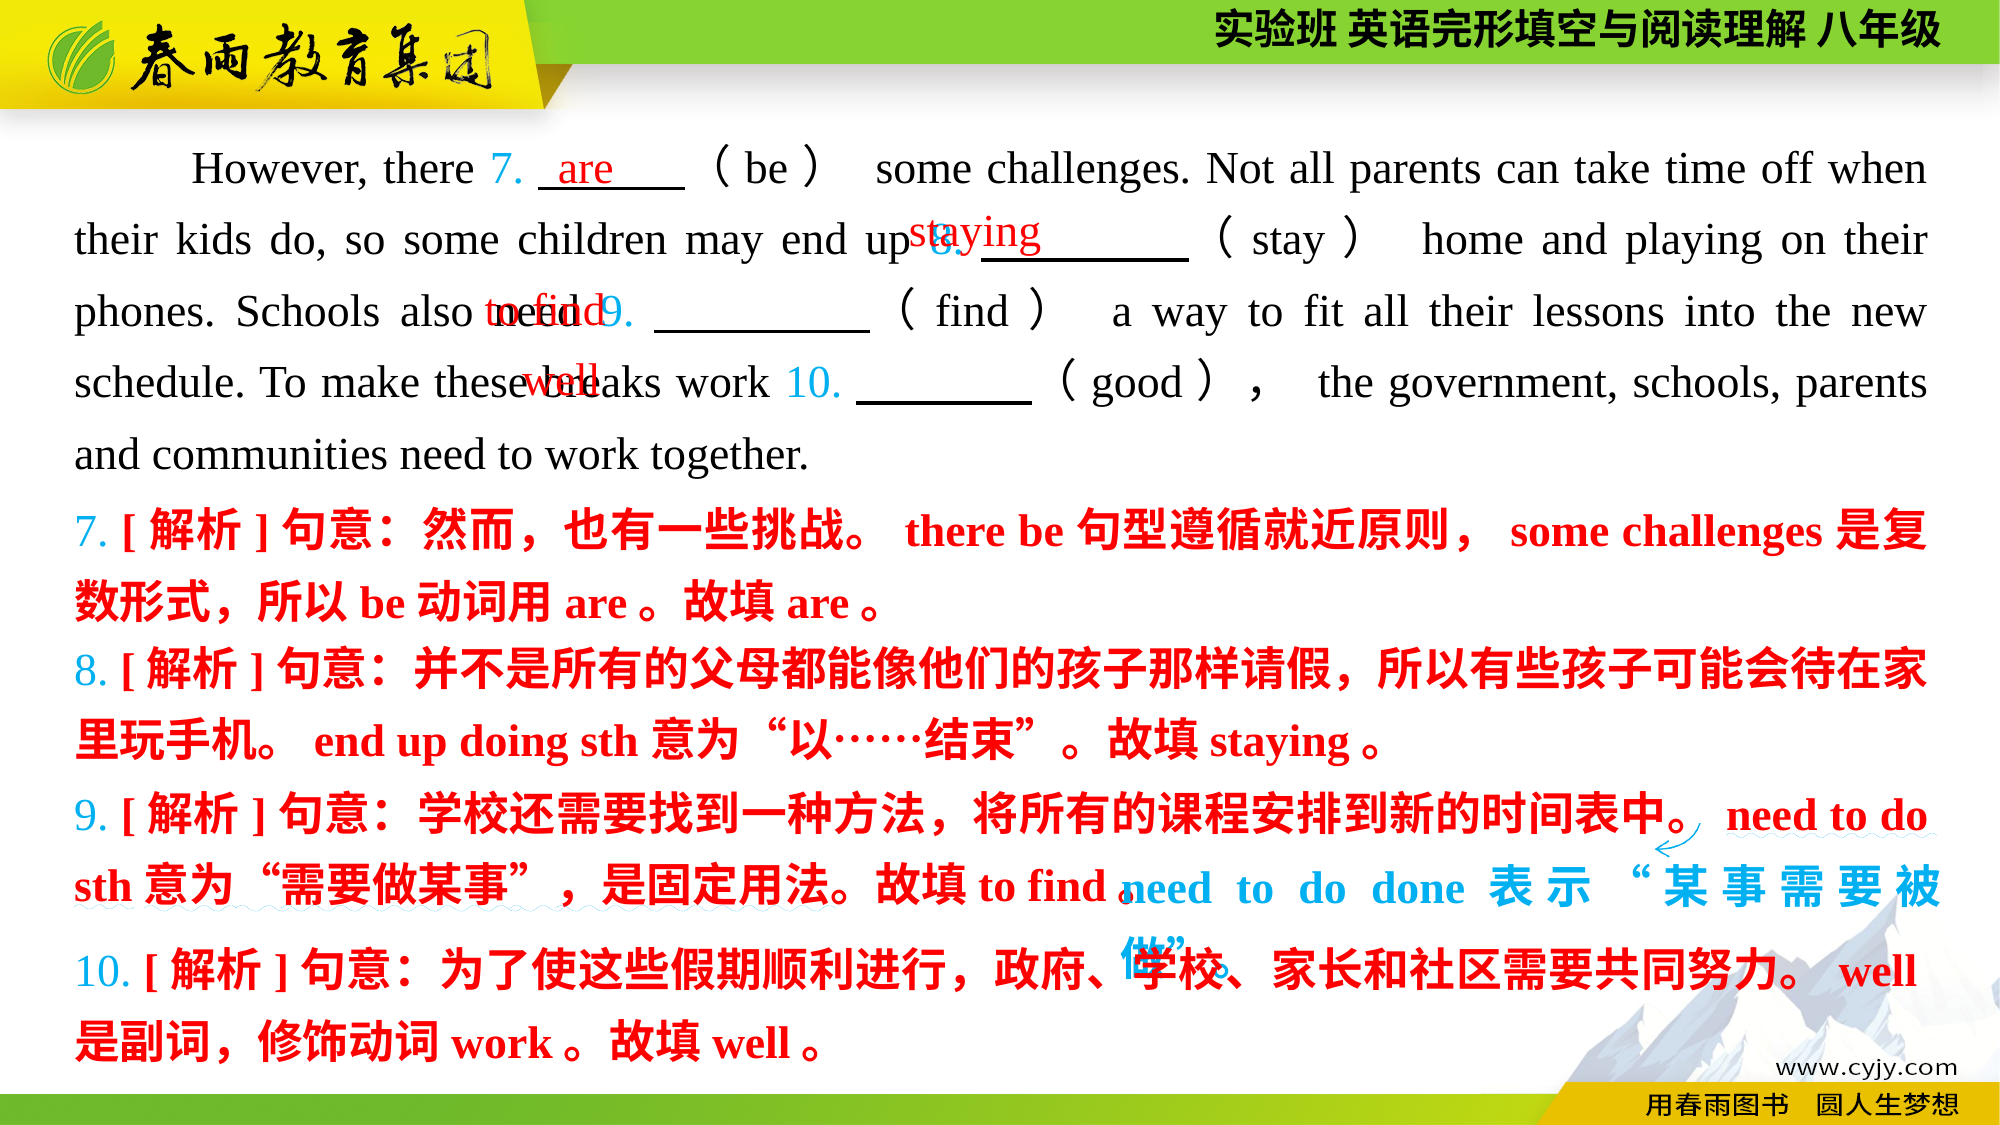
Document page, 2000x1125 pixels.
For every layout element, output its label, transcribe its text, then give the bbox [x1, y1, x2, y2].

picture [0, 0, 2000, 1125]
text_box 9. [解析]句意：学校还需要找到一种方法，将所有的课程安排到新的时间表中。need to do sth意为“需要做某事”，是固定用法。故填to find。 [59, 760, 1944, 916]
text_box well [495, 325, 616, 412]
list However, there 7. （be） some challenges. Not all parents can take time off when their kids do, so some children may end up 8. （stay） home and playing on their phones. Schools also need 9. （find） a way to fit all their lessons into the new schedule. To make these breaks work 10. （good）， the government, schools, parents and communities need to work together. [59, 113, 1944, 476]
text_box to find [458, 256, 621, 343]
text_box 8. [解析]句意：并不是所有的父母都能像他们的孩子那样请假，所以有些孩子可能会待在家里玩手机。end up doing sth意为“以……结束”。故填staying。 [59, 615, 1944, 760]
text_box are [543, 113, 629, 200]
text_box staying [894, 176, 1057, 264]
text_box 7. [解析]句意：然而，也有一些挑战。there be句型遵循就近原则，some challenges是复数形式，所以be动词用are。故填are。 [59, 476, 1944, 615]
text_box 10. [解析]句意：为了使这些假期顺利进行，政府、学校、家长和社区需要共同努力。well是副词，修饰动词work。故填well。 [59, 916, 1944, 1075]
text_box need to do done表示“某事需要被做”。 [1106, 834, 1957, 992]
